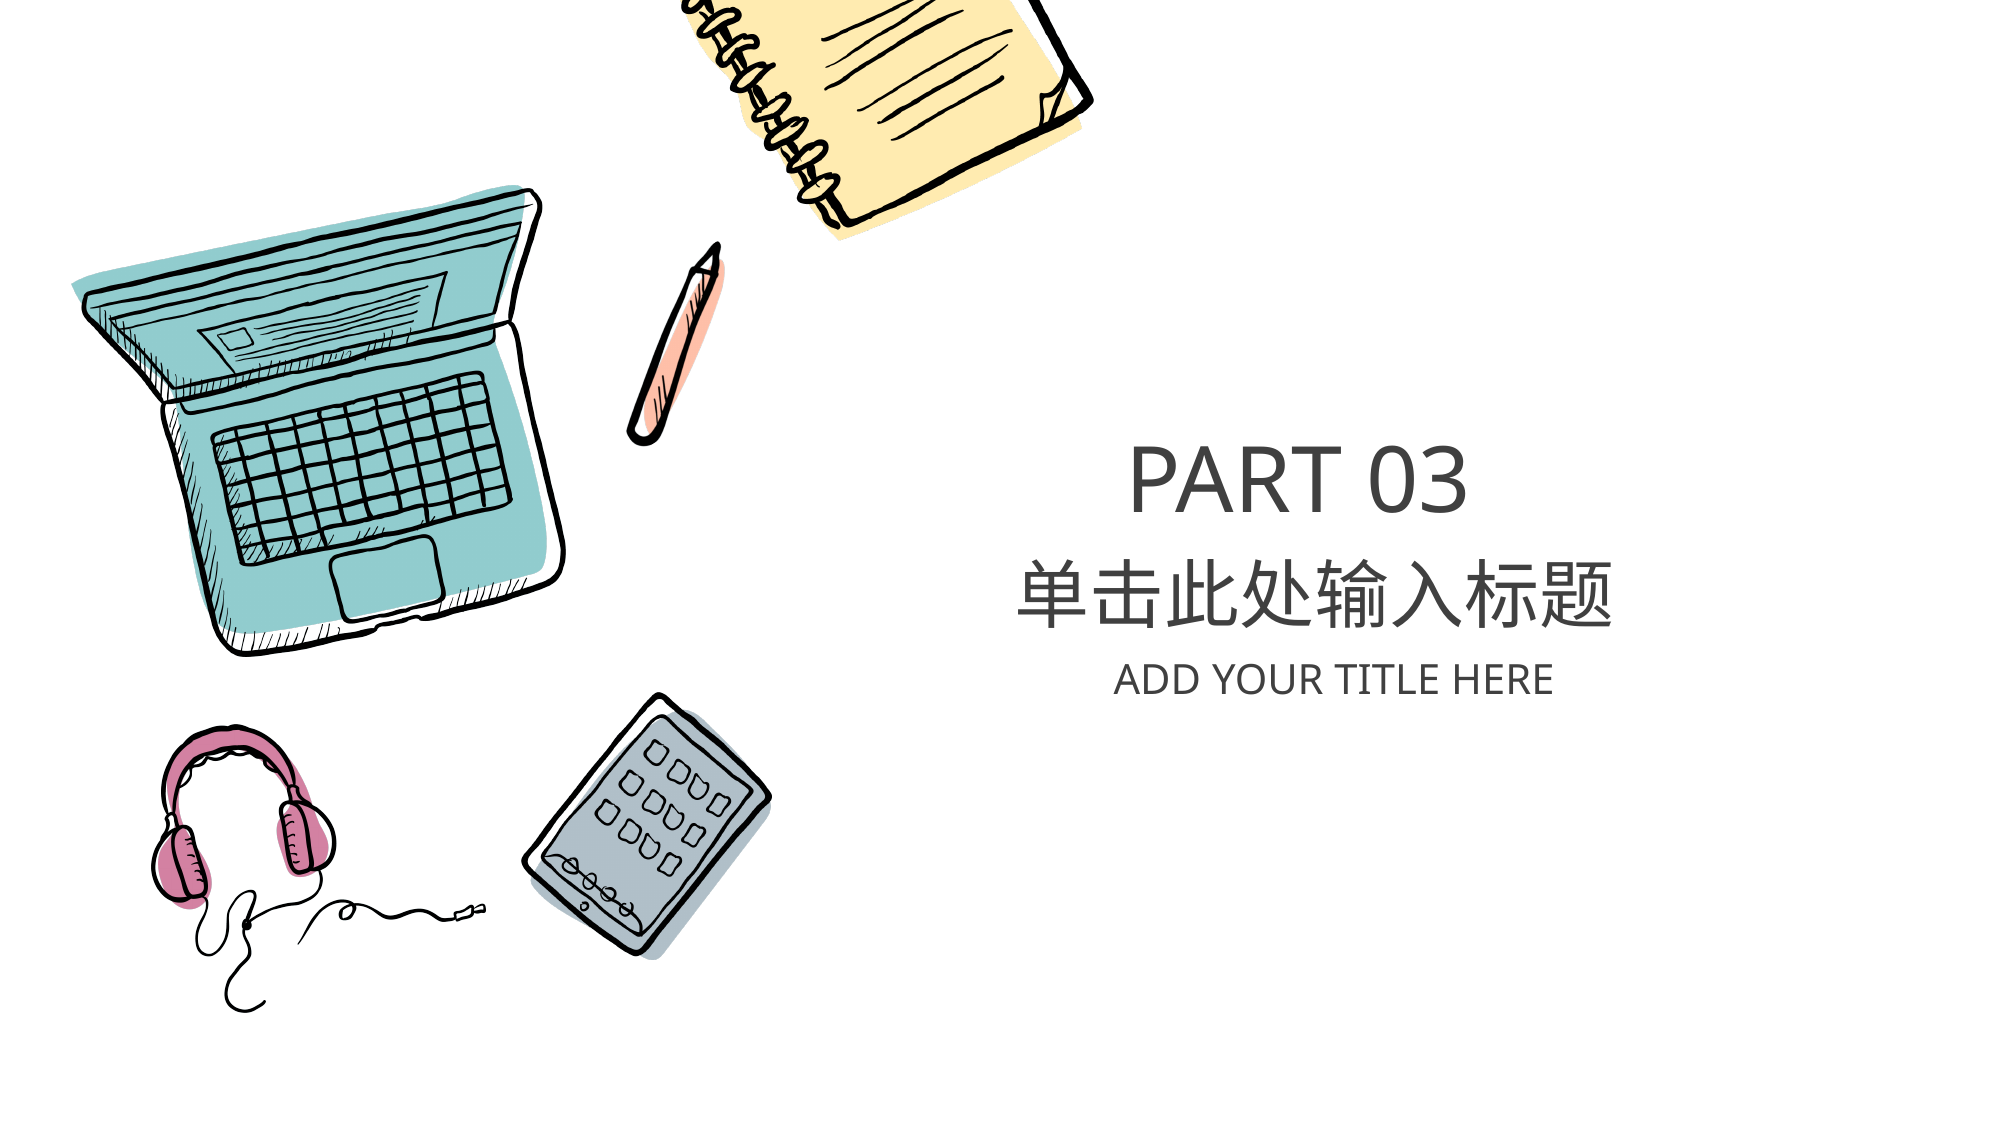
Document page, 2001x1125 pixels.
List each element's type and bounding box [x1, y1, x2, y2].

picture [71, 0, 1111, 657]
picture [151, 724, 486, 1013]
text_box [999, 413, 1690, 712]
picture [520, 692, 772, 960]
